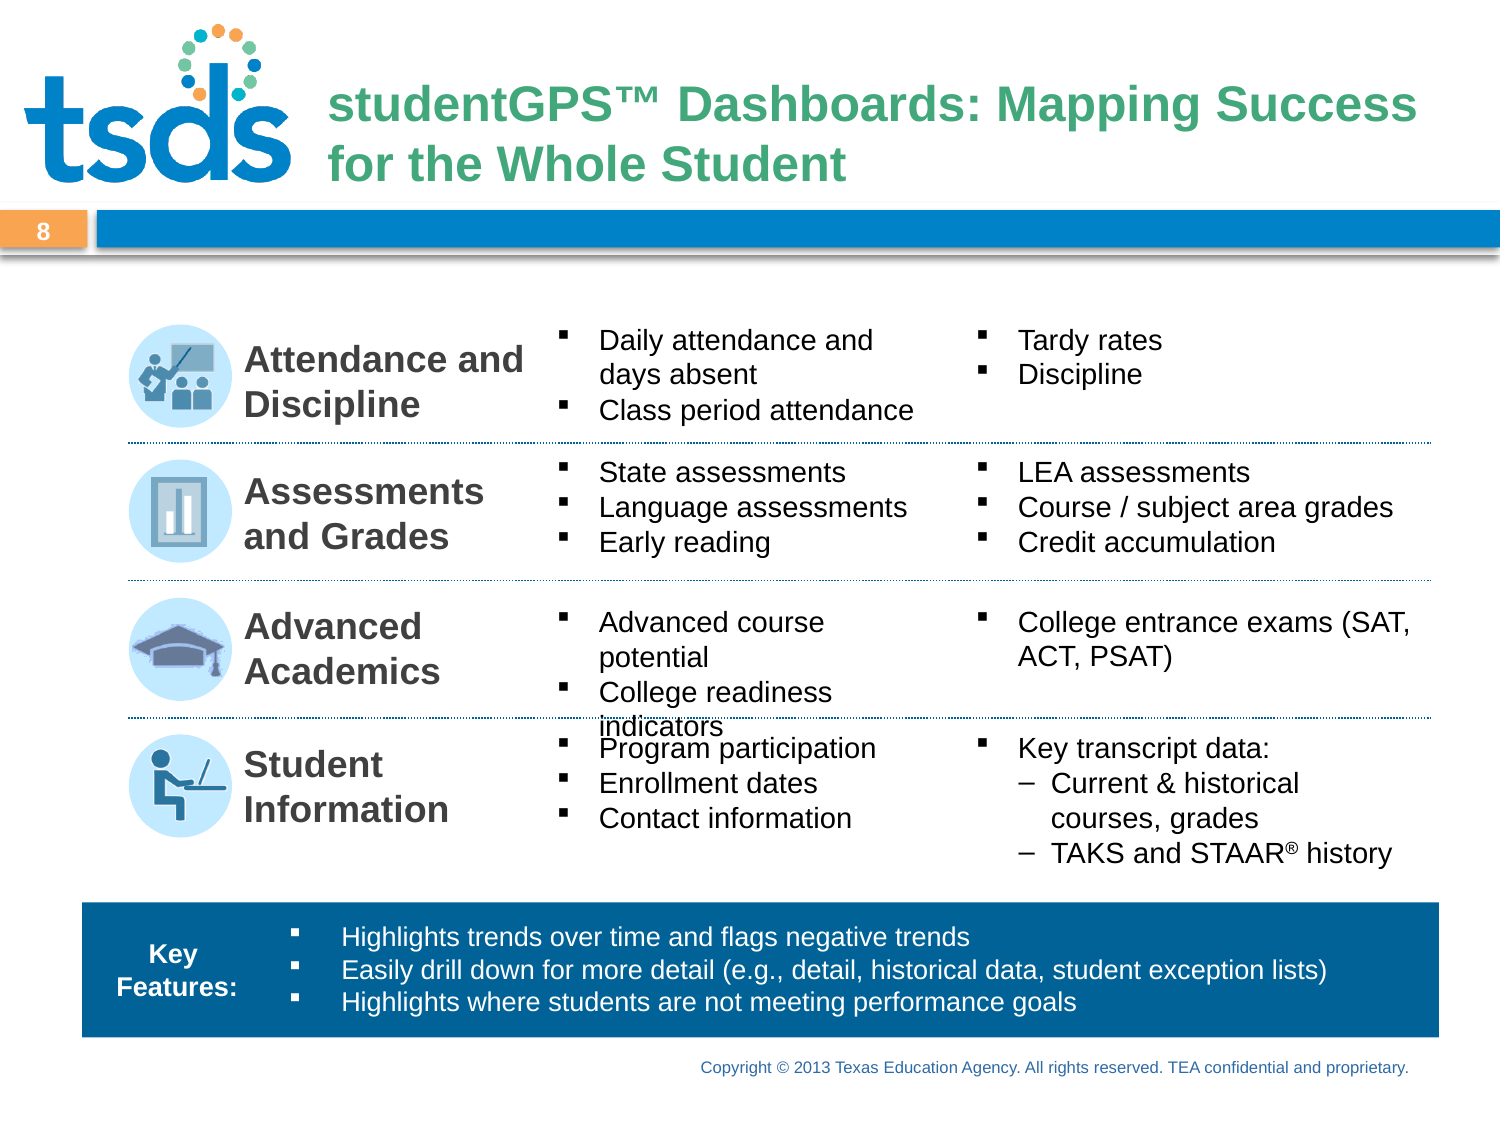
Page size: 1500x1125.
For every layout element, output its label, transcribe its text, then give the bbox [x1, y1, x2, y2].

slide_number 7 [0, 210, 88, 251]
picture [24, 24, 291, 191]
title studentGPS™ Dashboards: Mapping Success for the Whole Student [312, 62, 1438, 200]
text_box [81, 312, 1463, 1038]
